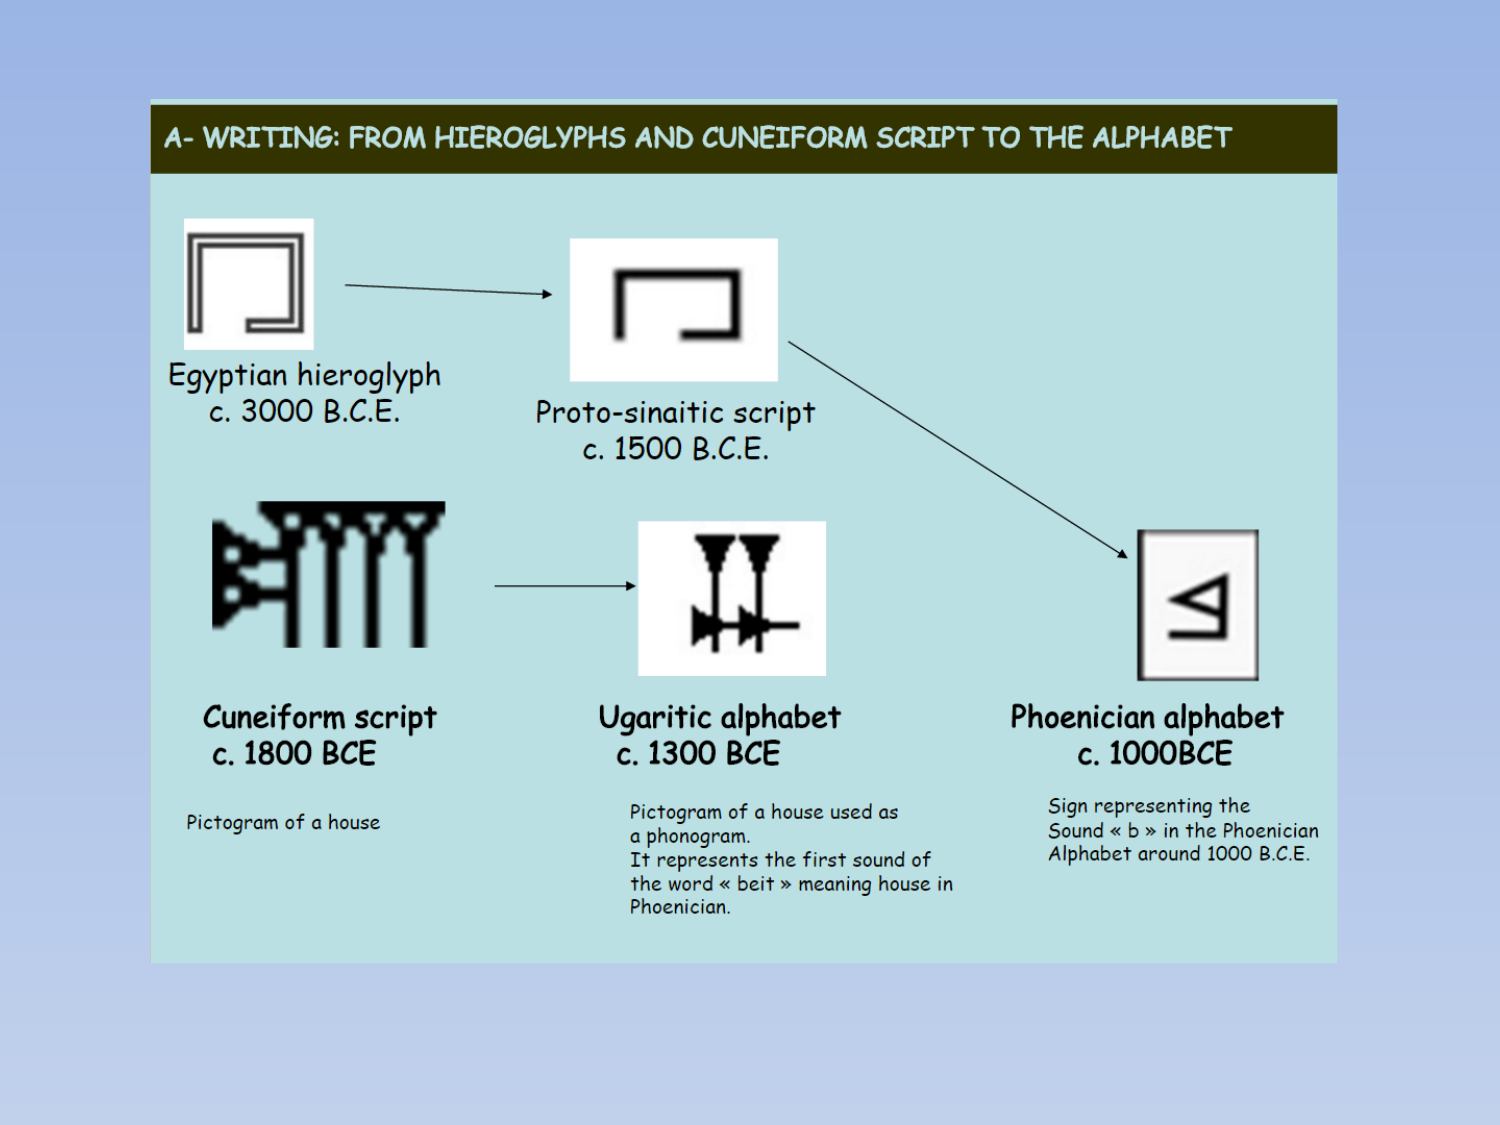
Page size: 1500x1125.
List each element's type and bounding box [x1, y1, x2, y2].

picture [149, 99, 1338, 963]
